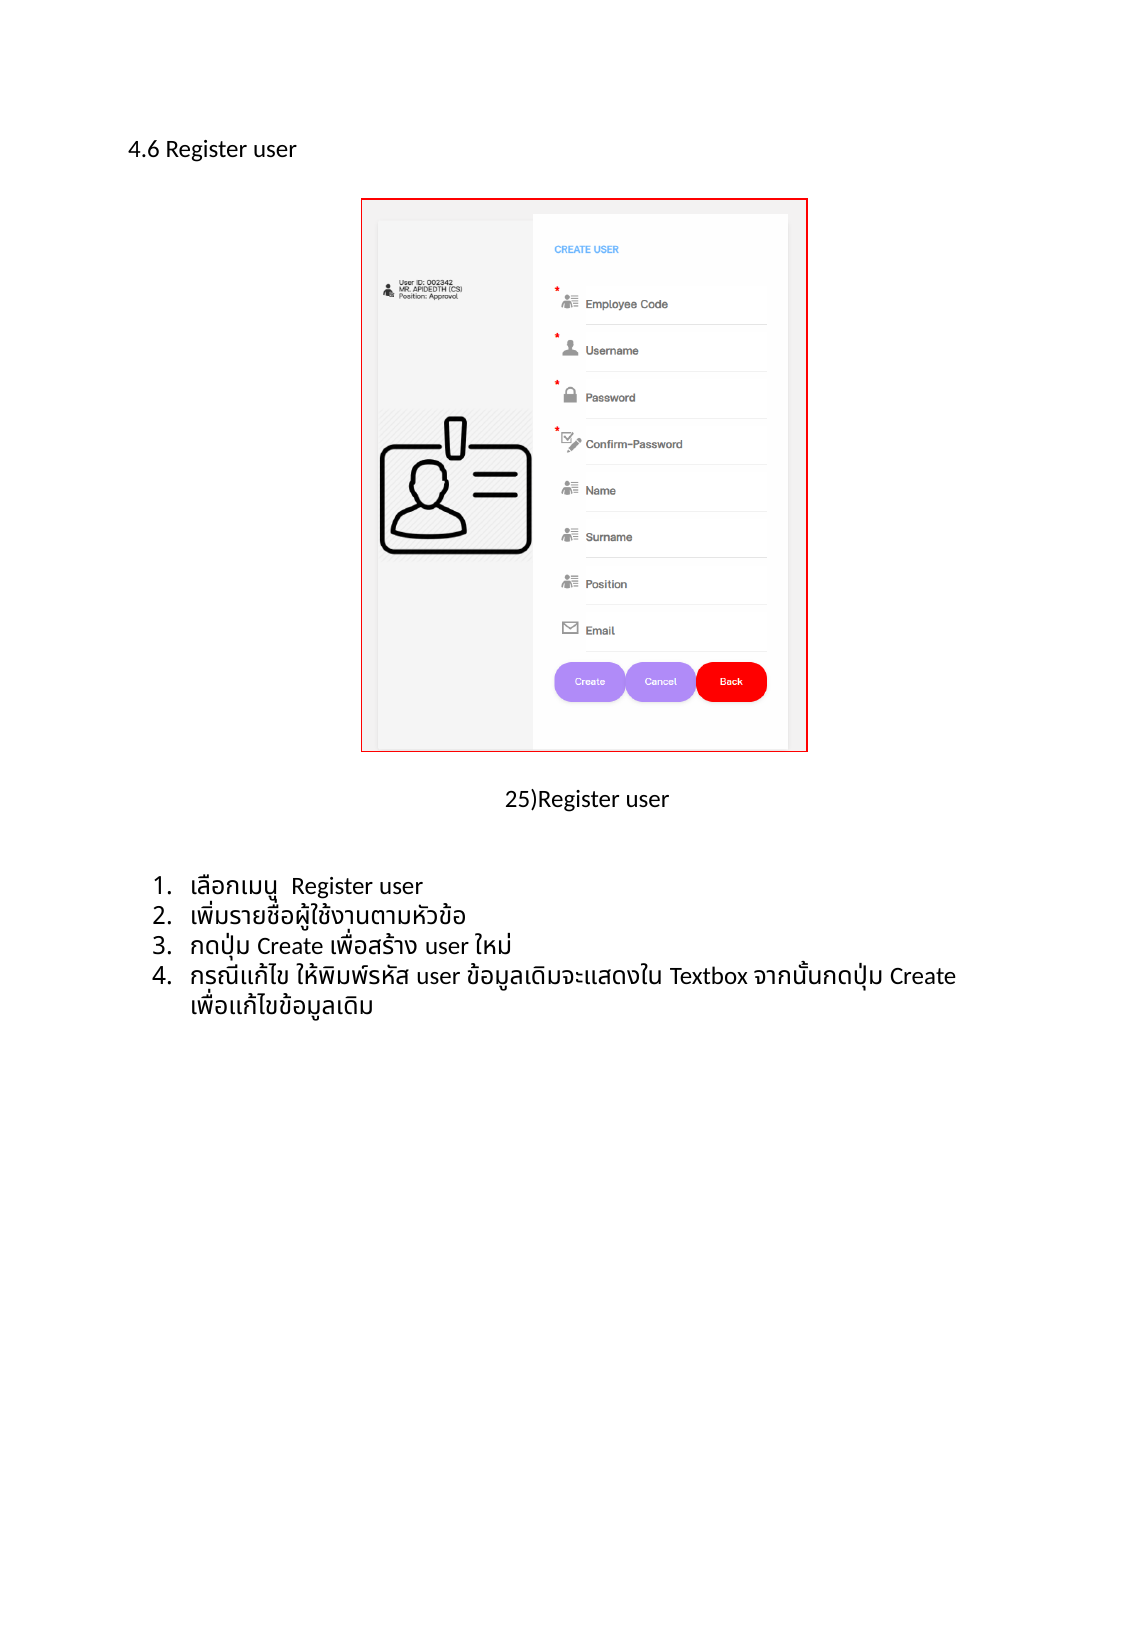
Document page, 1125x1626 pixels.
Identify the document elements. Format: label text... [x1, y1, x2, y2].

text_box 25)Register user [150, 774, 1025, 820]
text_box เลือกเมนู Register user เพิ่มรายชื่อผู้ใช้งานตามหัวข้อ กดปุ่ม Create เพื่อสร้าง user ใหม่ กรณีแก้ไข ให้พิมพ์รหัส user ข้อมูลเดิมจะแสดงใน Textbox จากนั้นกดปุ่ม Create เพื่อแก้ไขข้อมูลเดิม [137, 862, 1013, 1027]
picture [362, 199, 807, 752]
text_box 4.6 Register user [113, 125, 313, 170]
